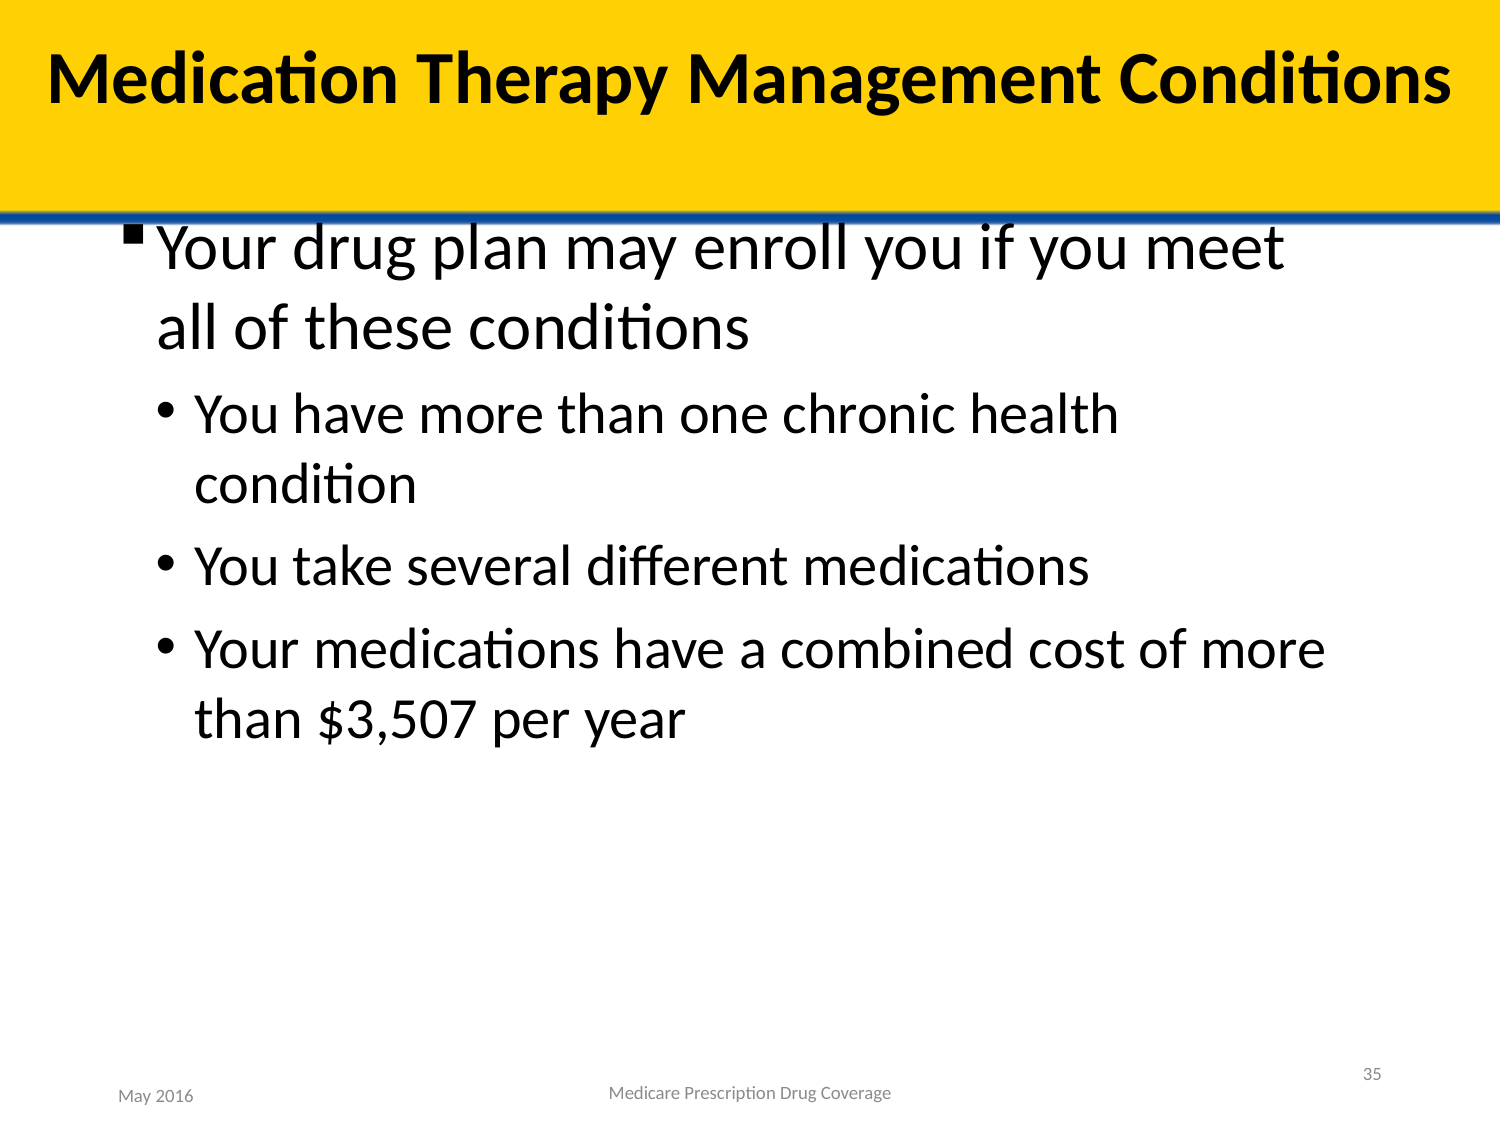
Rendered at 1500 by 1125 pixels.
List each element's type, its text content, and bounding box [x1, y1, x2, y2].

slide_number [103, 1064, 441, 1125]
slide_number 35 [1059, 1042, 1397, 1103]
list Your drug plan may enroll you if you meet all of these conditions You have more than one chronic health condition You take several different medications Your medications have a combined cost of more than $3,507 per year [103, 195, 1354, 981]
footer Medicare Prescription Drug Coverage [496, 1061, 1004, 1122]
title Medication Therapy Management Conditions [0, 2, 1500, 157]
picture [0, 157, 1500, 1125]
